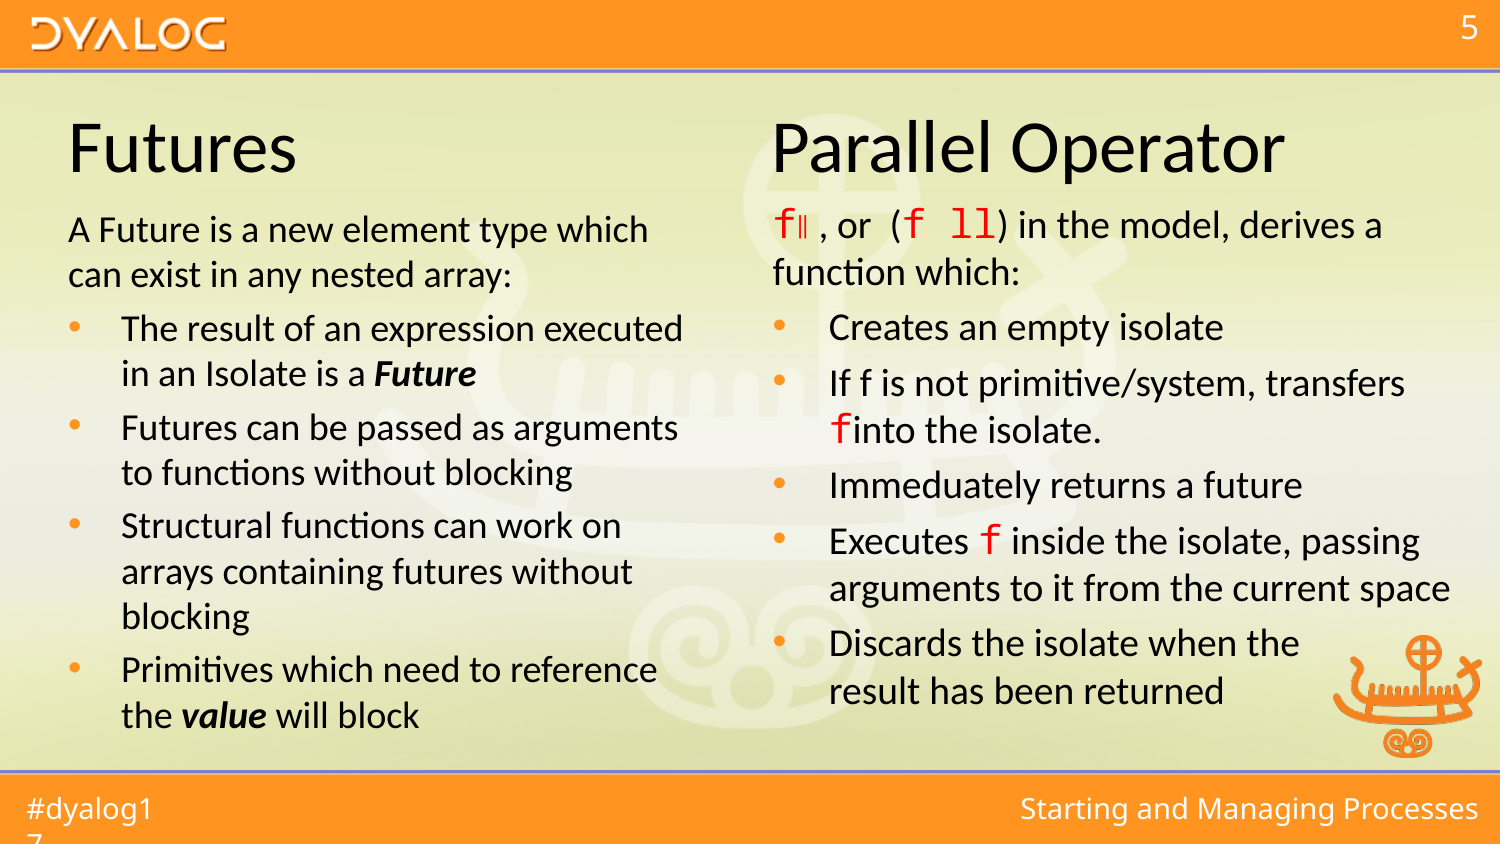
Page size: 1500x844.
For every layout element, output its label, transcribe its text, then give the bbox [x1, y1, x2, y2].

text_box Parallel Operator [756, 94, 1425, 192]
list A Future is a new element type which can exist in any nested array: The result of an expression executed in an Isolate is a Future Futures can be passed as arguments to functions without blocking Structural functions can work on arrays containing futures without blocking Primitives which need to reference the value will block [53, 196, 721, 754]
title Futures [53, 94, 595, 192]
picture [0, 0, 1500, 844]
list f∥ , or (f ll) in the model, derives a function which: Creates an empty isolate If f is not primitive/system, transfers finto the isolate. Immeduately returns a future Executes f inside the isolate, passing arguments to it from the current space Discards the isolate when the result has been returned [757, 191, 1474, 749]
